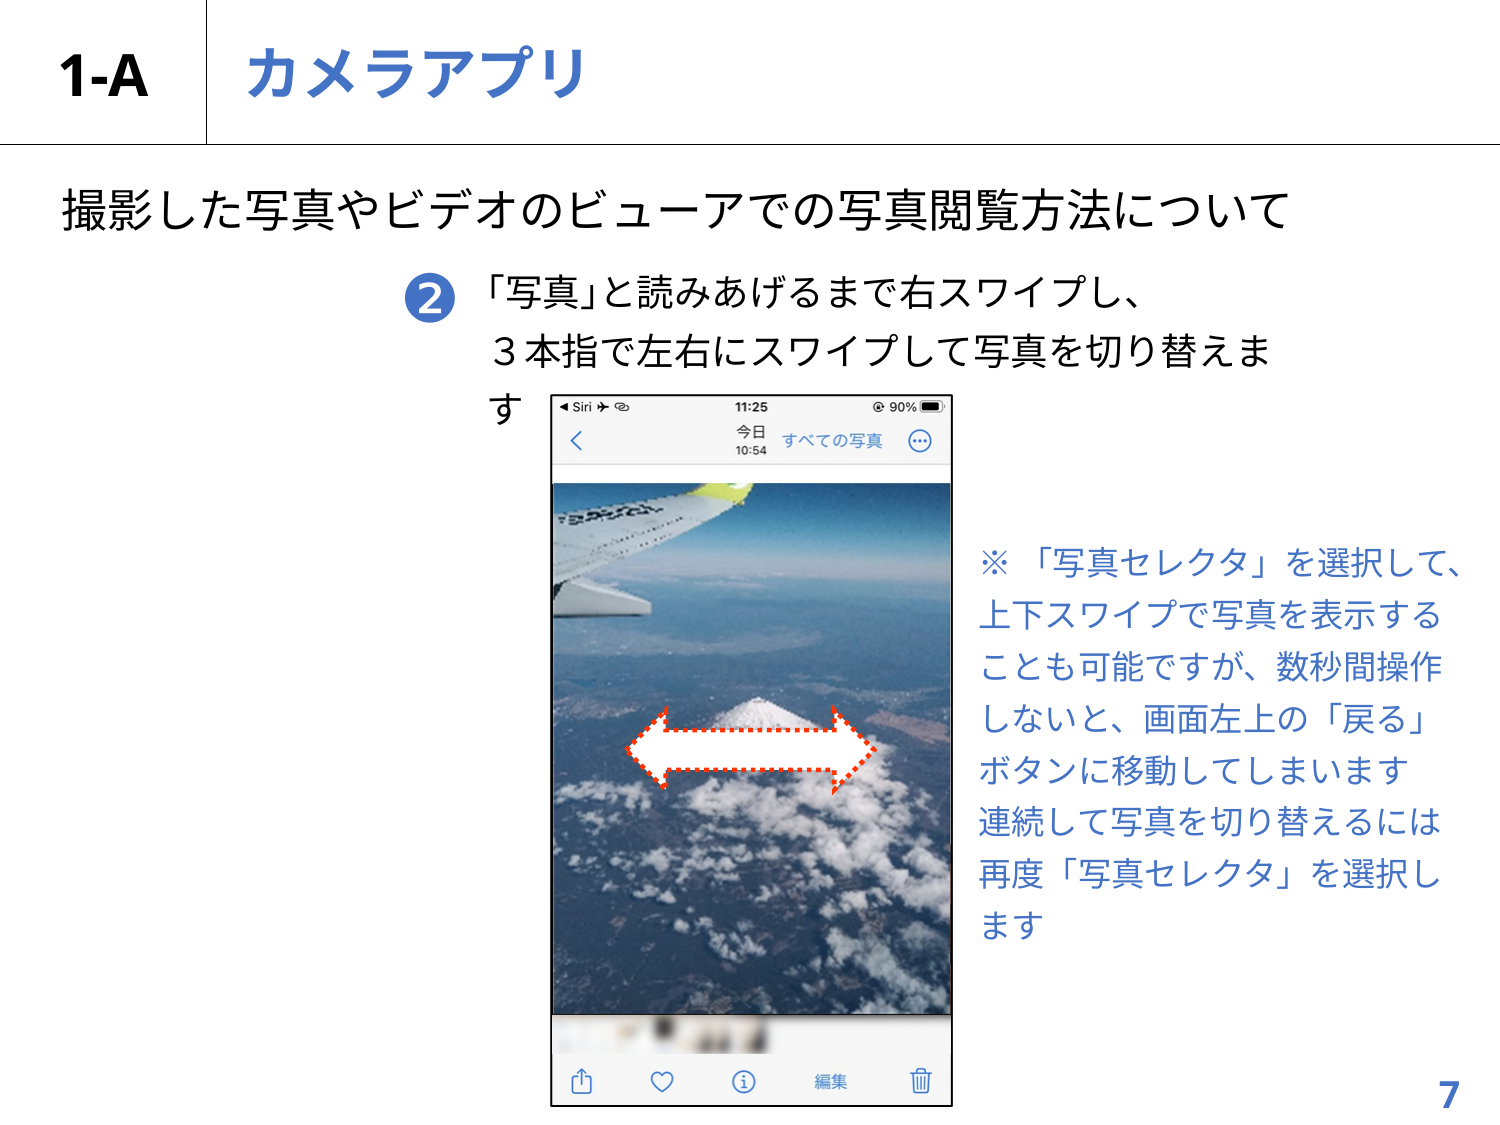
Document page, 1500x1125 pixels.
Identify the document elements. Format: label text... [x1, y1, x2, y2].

text_box ｢写真｣と読みあげるまで右スワイプし、 ３本指で左右にスワイプして写真を切り替えます [471, 248, 1300, 439]
text_box 1-A [0, 0, 207, 147]
text_box ❷ [386, 248, 463, 343]
text_box ※「写真セレクタ」を選択して、上下スワイプで写真を表示することも可能ですが、数秒間操作しないと、画面左上の「戻る」ボタンに移動してしまいます 連続して写真を切り替えるには 再度「写真セレクタ」を選択します [963, 523, 1486, 953]
text_box 撮影した写真やビデオのビューアでの写真閲覧方法について [46, 180, 1422, 274]
picture [550, 394, 953, 1107]
text_box 7 [1399, 1063, 1500, 1123]
title カメラアプリ [228, 36, 1472, 116]
